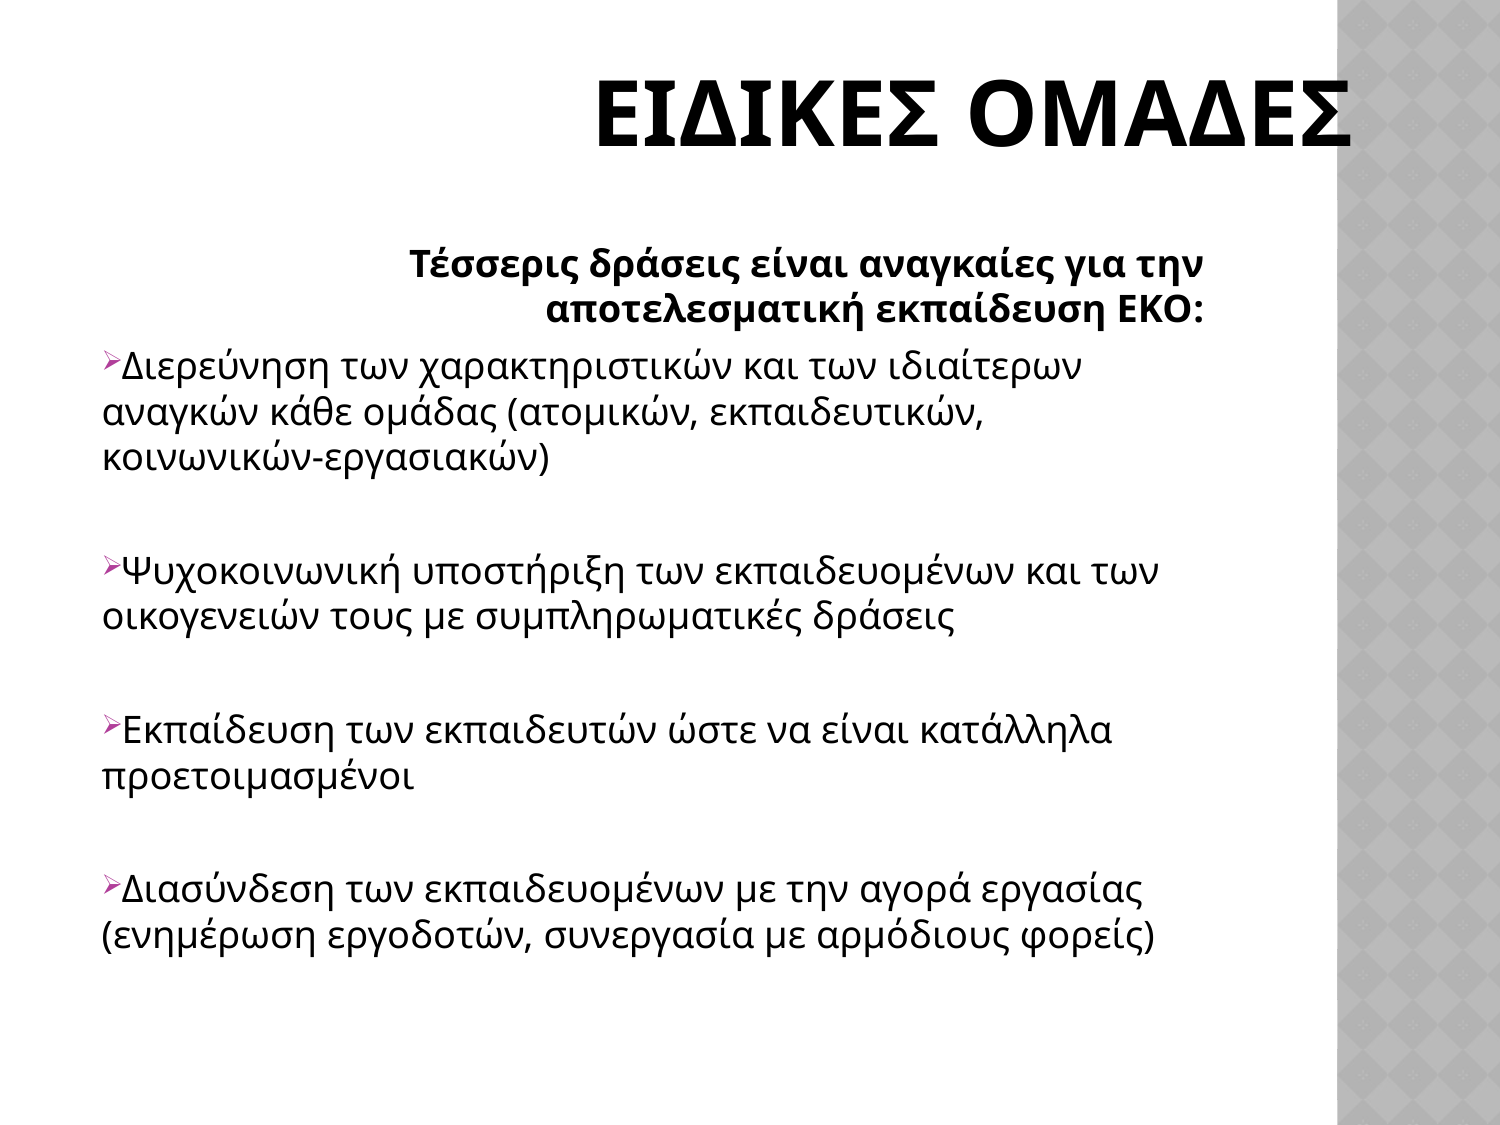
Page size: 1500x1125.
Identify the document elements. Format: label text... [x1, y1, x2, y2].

list Τέσσερις δράσεις είναι αναγκαίες για την αποτελεσματική εκπαίδευση ΕΚΟ: Διερεύνηση των χαρακτηριστικών και των ιδιαίτερων αναγκών κάθε ομάδας (ατομικών, εκπαιδευτικών, κοινωνικών-εργασιακών) Ψυχοκοινωνική υποστήριξη των εκπαιδευομένων και των οικογενειών τους με συμπληρωματικές δράσεις Εκπαίδευση των εκπαιδευτών ώστε να είναι κατάλληλα προετοιμασμένοι Διασύνδεση των εκπαιδευομένων με την αγορά εργασίας (ενημέρωση εργοδοτών, συνεργασία με αρμόδιους φορείς) [86, 231, 1219, 965]
title ΕΙΔΙΚΕΣ ΟΜΑΔΕΣ [86, 54, 1362, 232]
